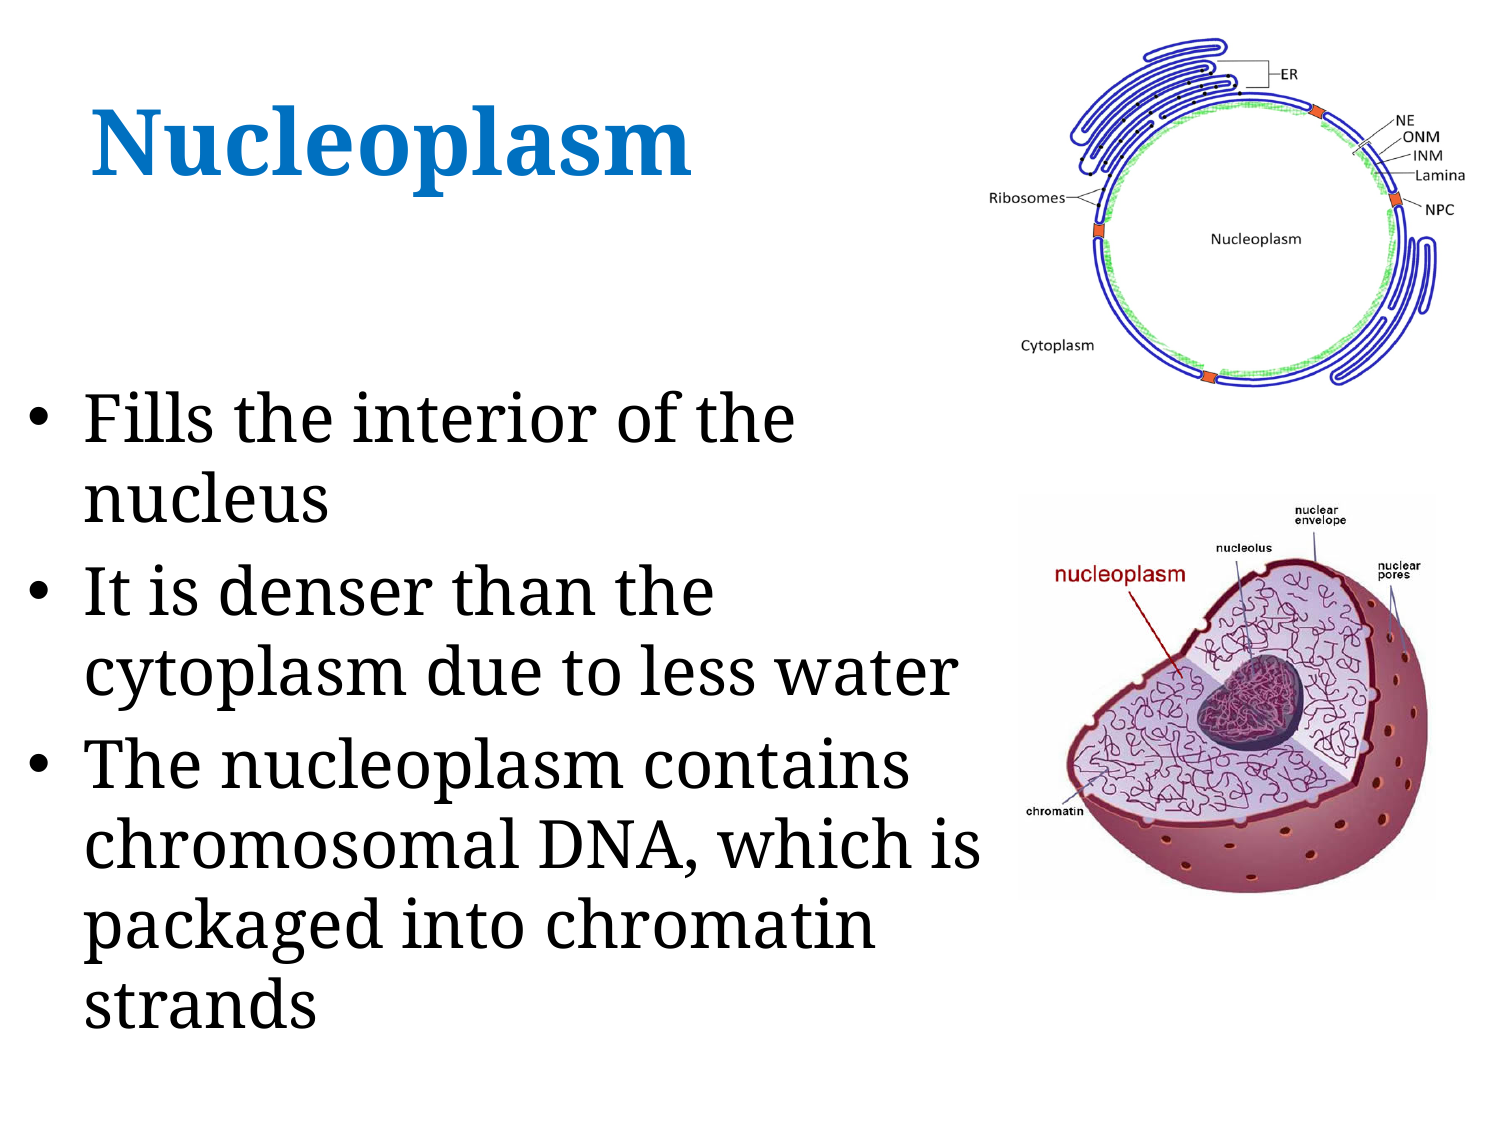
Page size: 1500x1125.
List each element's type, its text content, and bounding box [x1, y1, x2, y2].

list Fills the interior of the nucleus It is denser than the cytoplasm due to less water The nucleoplasm contains chromosomal DNA, which is packaged into chromatin strands [12, 275, 1063, 955]
picture [989, 37, 1465, 388]
title Nucleoplasm [75, 45, 984, 233]
picture [1017, 494, 1436, 901]
